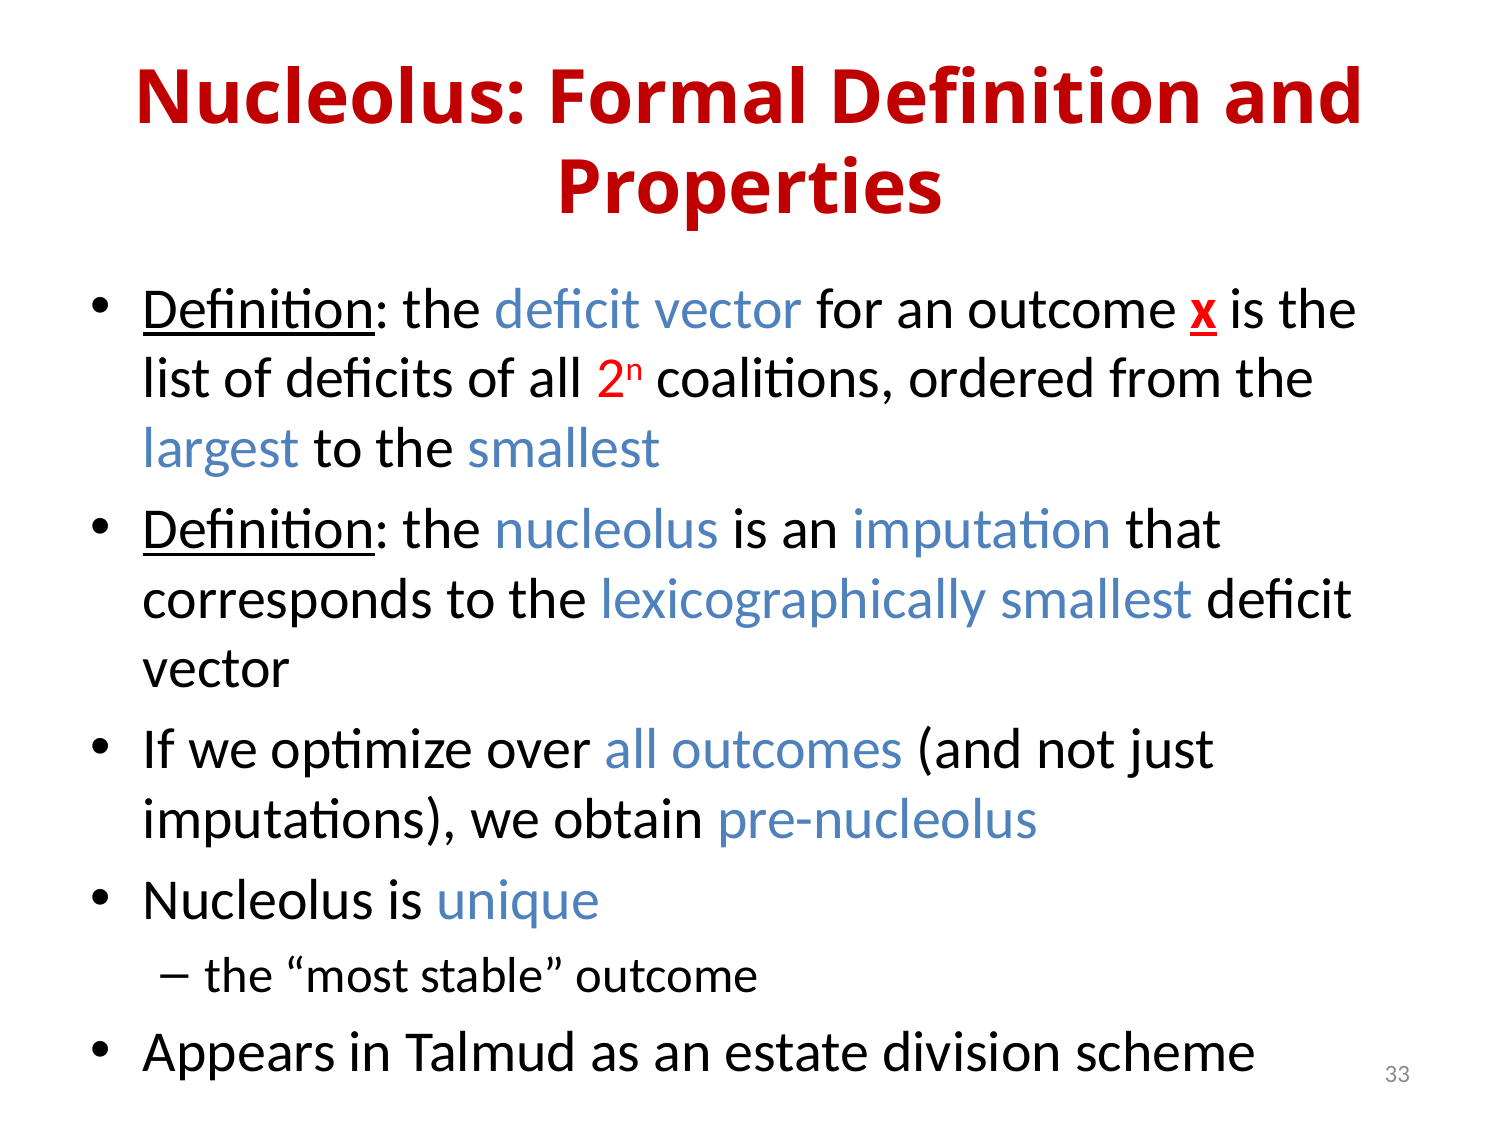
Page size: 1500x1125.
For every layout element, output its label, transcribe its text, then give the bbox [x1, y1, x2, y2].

title Nucleolus: Formal Definition and Properties [75, 45, 1425, 233]
slide_number 33 [1074, 1042, 1425, 1103]
list Definition: the deficit vector for an outcome x is the list of deficits of all 2n coalitions, ordered from the largest to the smallest Definition: the nucleolus is an imputation that corresponds to the lexicographically smallest deficit vector If we optimize over all outcomes (and not just imputations), we obtain pre-nucleolus Nucleolus is unique the “most stable” outcome Appears in Talmud as an estate division scheme [75, 262, 1425, 1094]
